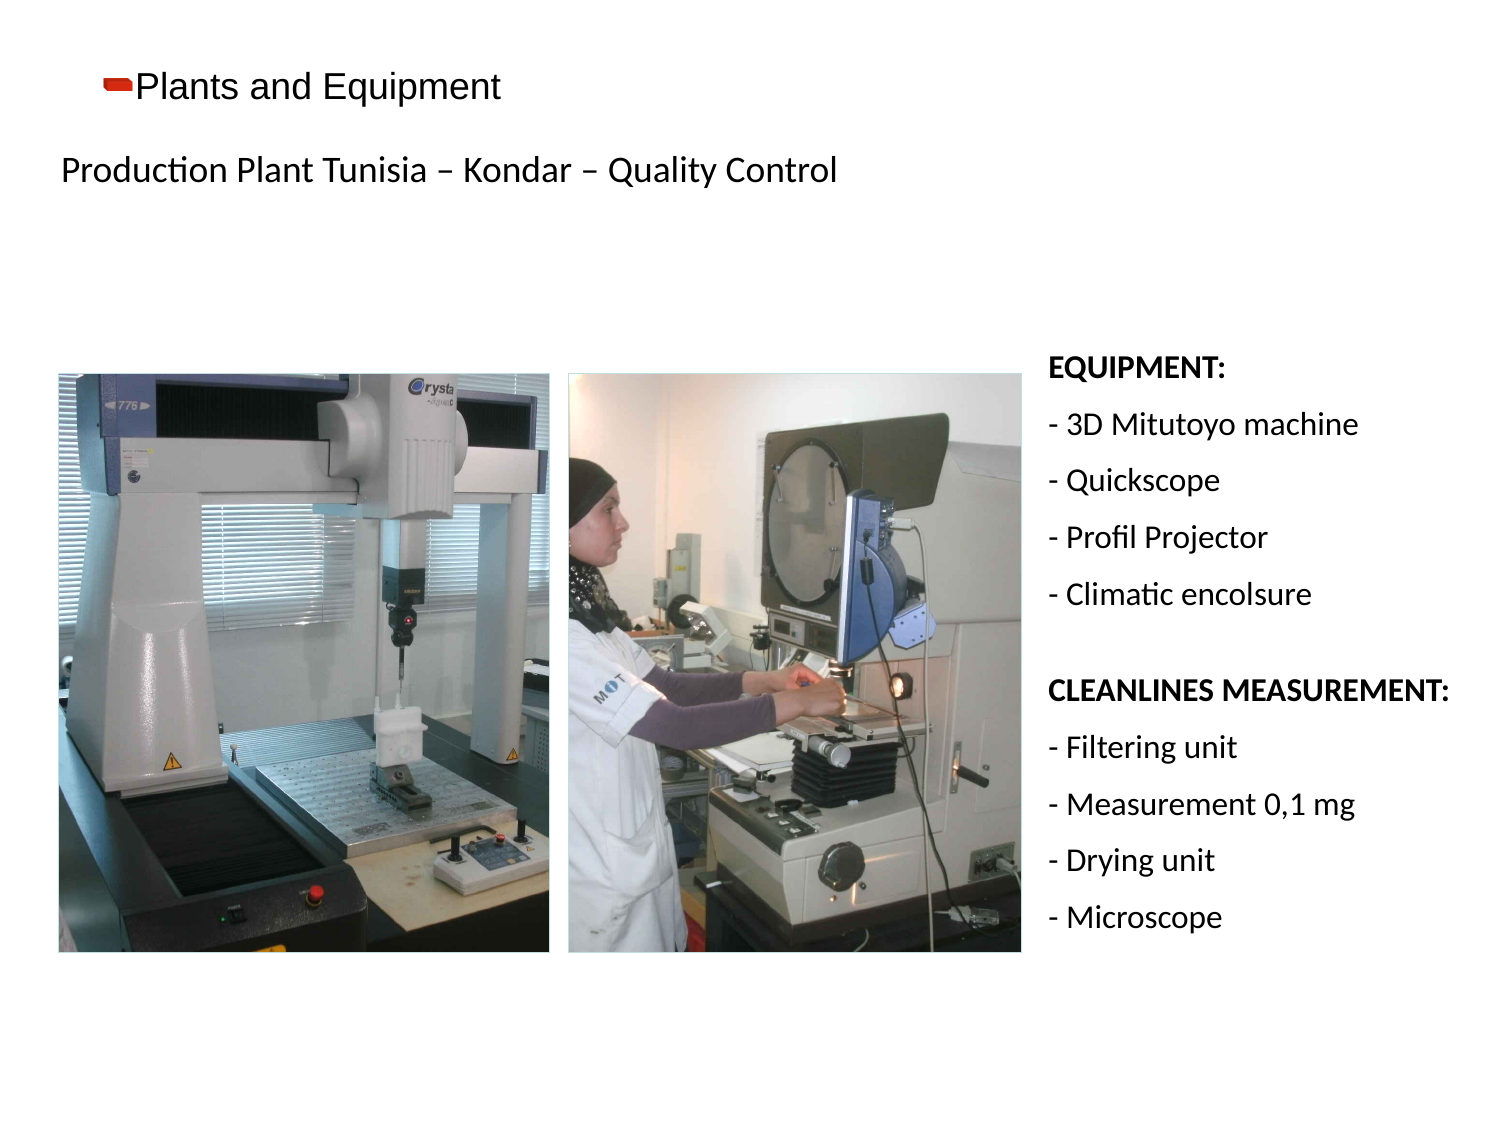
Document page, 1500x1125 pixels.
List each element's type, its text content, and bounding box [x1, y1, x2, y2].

picture [568, 373, 1022, 953]
text_box CLEANLINES MEASUREMENT: - Filtering unit - Measurement 0,1 mg - Drying unit - Microscope [1033, 661, 1477, 943]
picture [58, 373, 550, 953]
picture [101, 75, 136, 94]
text_box EQUIPMENT: - 3D Mitutoyo machine - Quickscope - Profil Projector - Climatic encolsure [1033, 337, 1424, 619]
text_box Production Plant Tunisia – Kondar – Quality Control [46, 137, 854, 197]
text_box Plants and Equipment [87, 54, 1115, 115]
